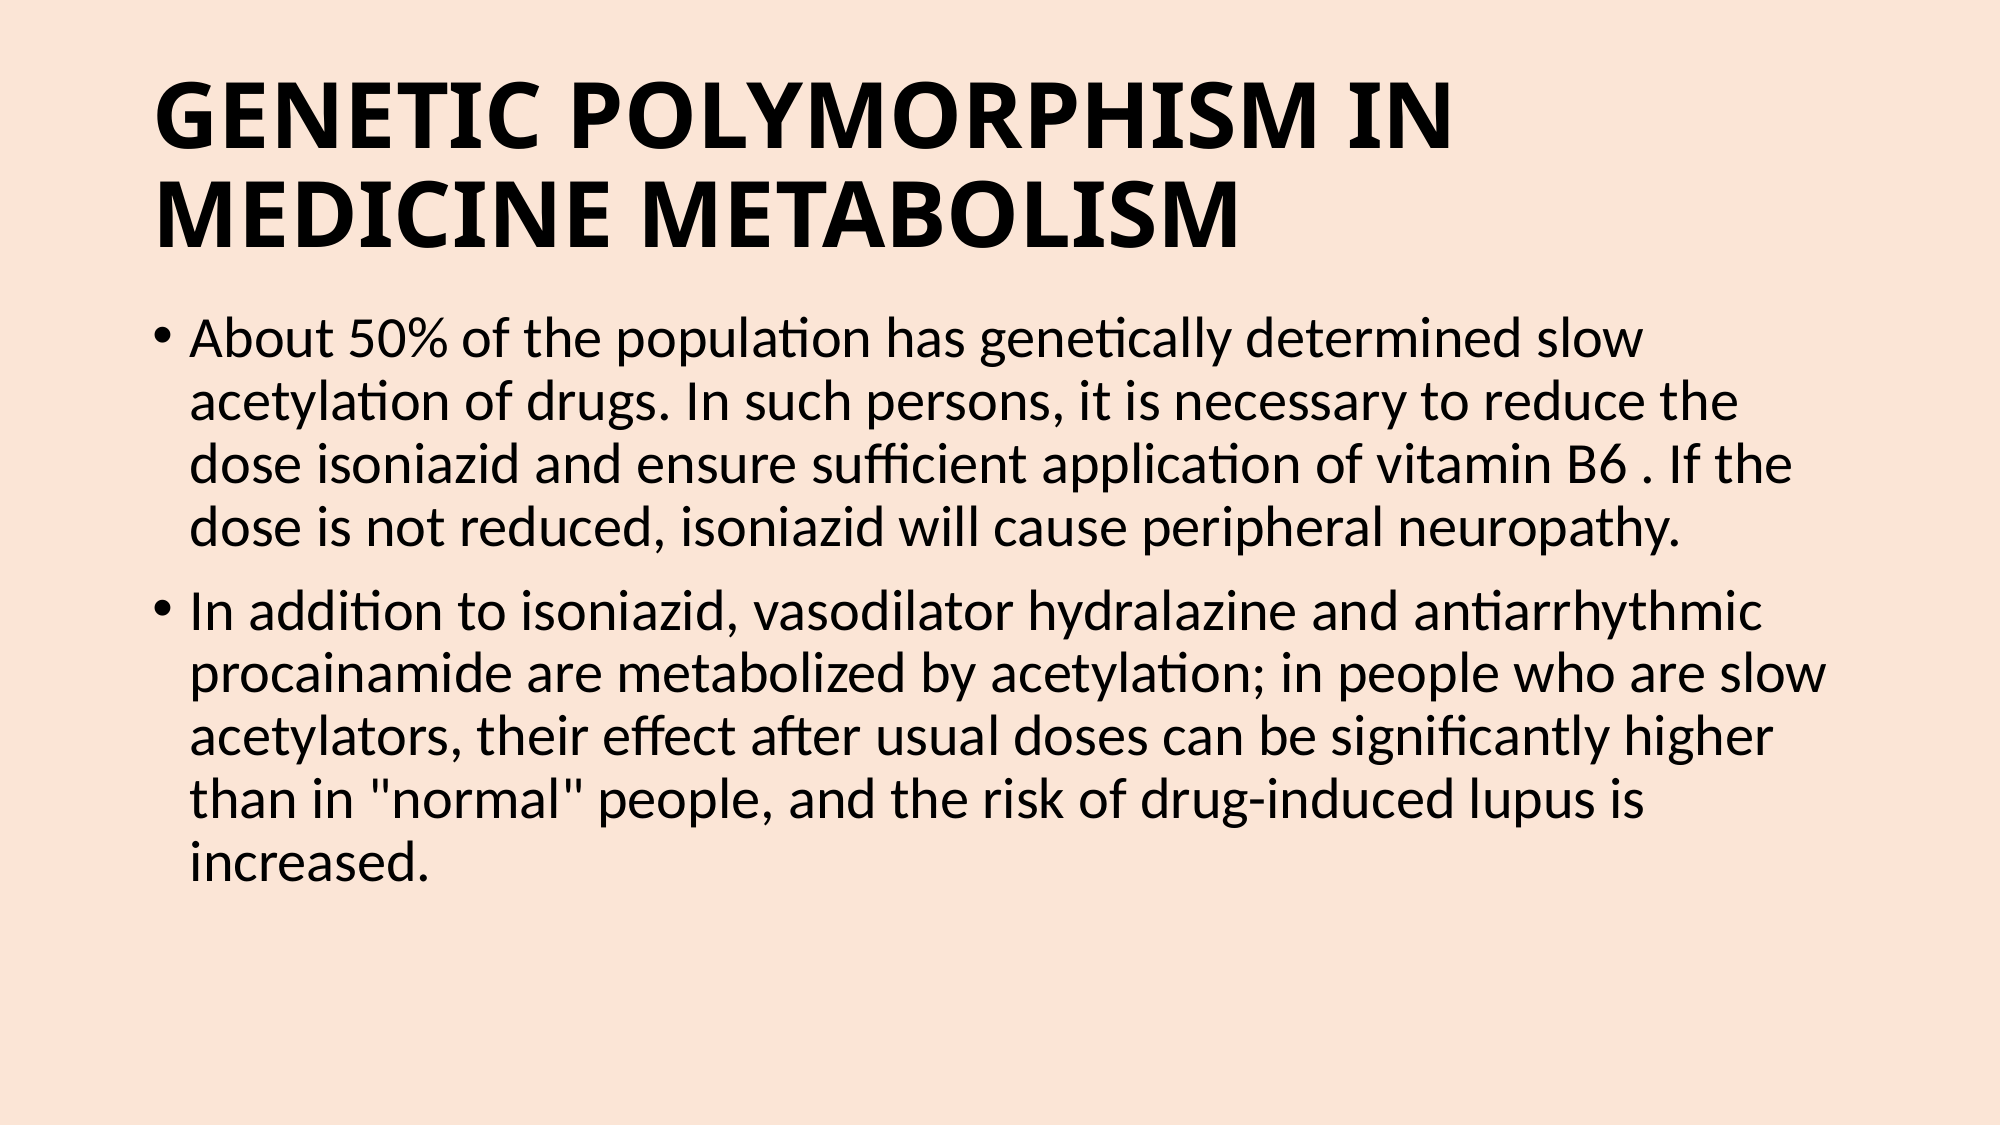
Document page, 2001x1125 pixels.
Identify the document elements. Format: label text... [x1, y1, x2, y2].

title GENETIC POLYMORPHISM IN MEDICINE METABOLISM [137, 59, 1863, 278]
list About 50% of the population has genetically determined slow acetylation of drugs. In such persons, it is necessary to reduce the dose isoniazid and ensure sufficient application of vitamin B6 . If the dose is not reduced, isoniazid will cause peripheral neuropathy. In addition to isoniazid, vasodilator hydralazine and antiarrhythmic procainamide are metabolized by acetylation; in people who are slow acetylators, their effect after usual doses can be significantly higher than in "normal" people, and the risk of drug-induced lupus is increased. [137, 299, 1863, 1014]
